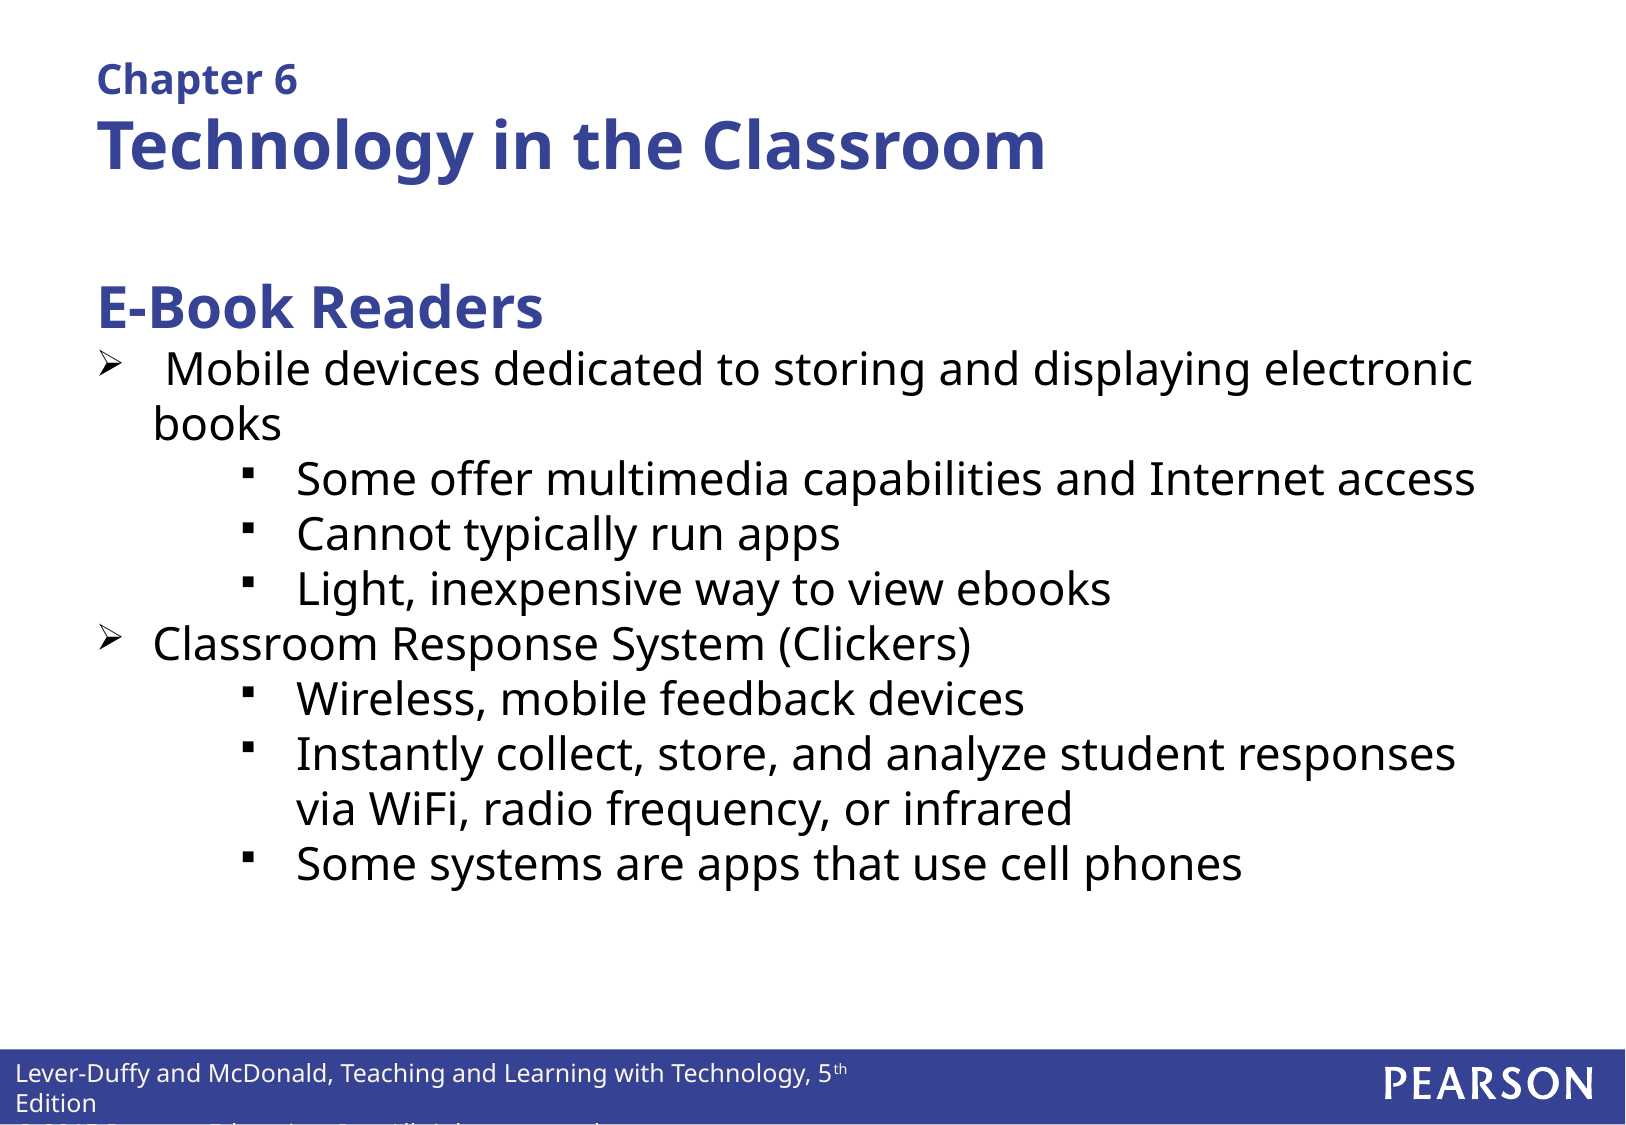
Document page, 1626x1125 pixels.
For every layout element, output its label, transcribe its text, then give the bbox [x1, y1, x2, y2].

title Chapter 6 Technology in the Classroom [81, 45, 1544, 233]
list E-Book Readers Mobile devices dedicated to storing and displaying electronic books Some offer multimedia capabilities and Internet access Cannot typically run apps Light, inexpensive way to view ebooks Classroom Response System (Clickers) Wireless, mobile feedback devices Instantly collect, store, and analyze student responses via WiFi, radio frequency, or infrared Some systems are apps that use cell phones [81, 262, 1544, 1005]
